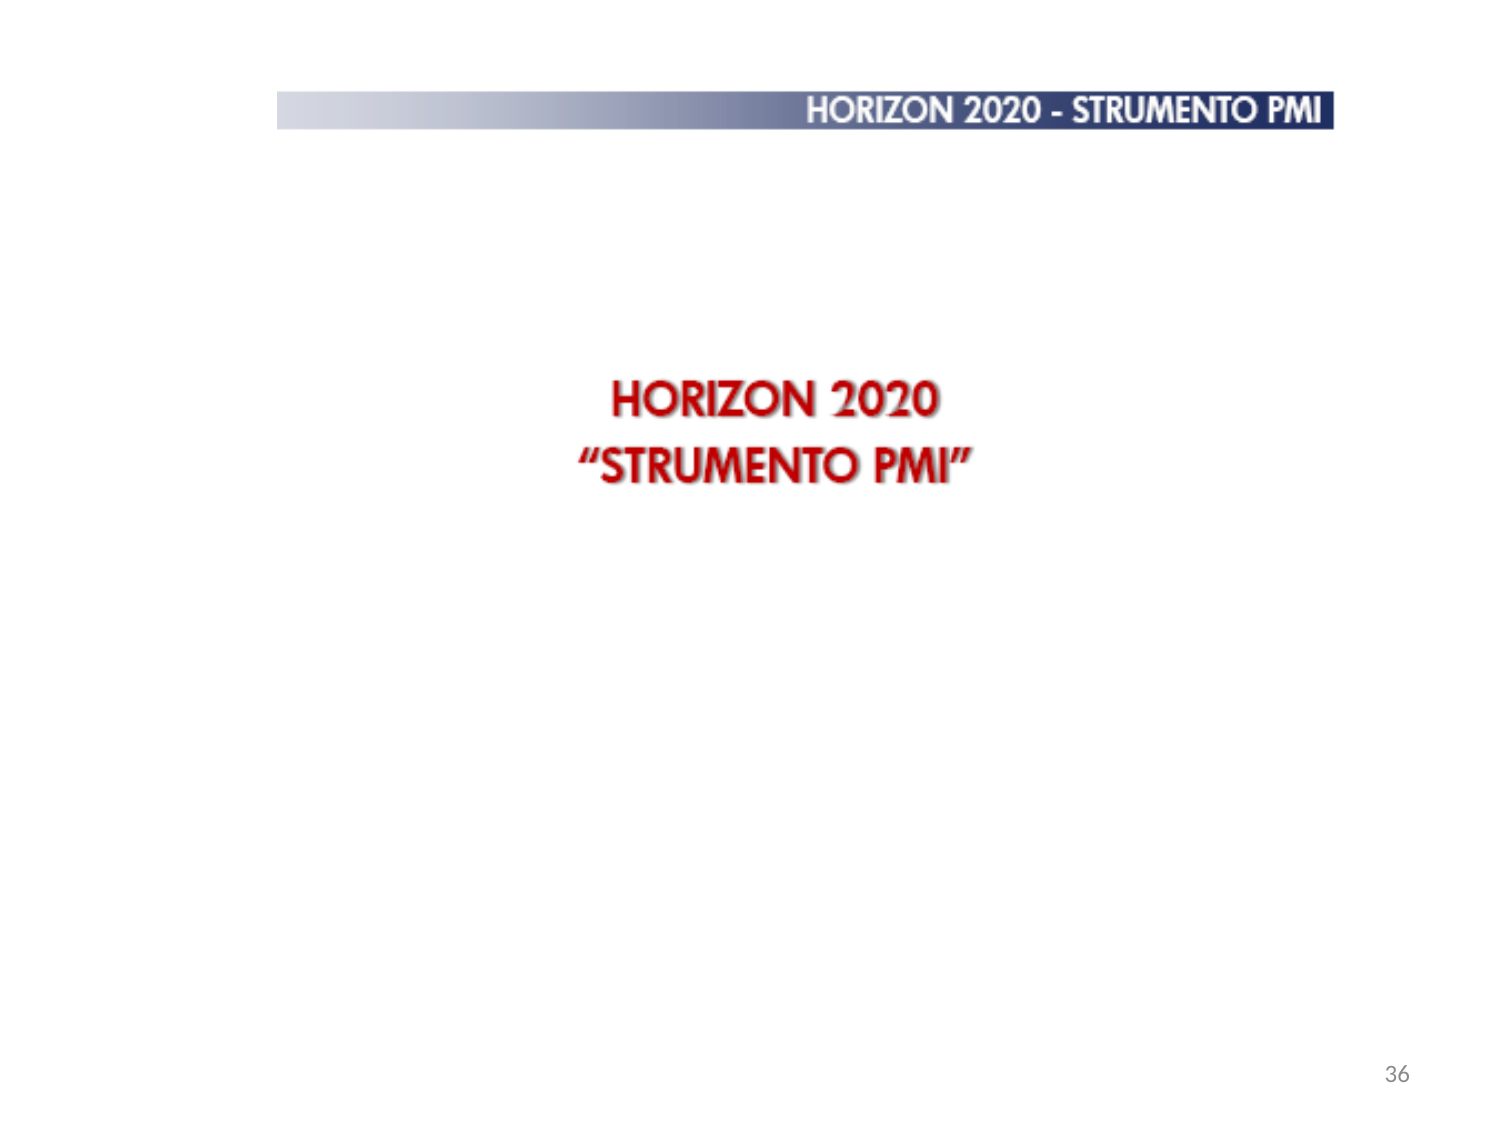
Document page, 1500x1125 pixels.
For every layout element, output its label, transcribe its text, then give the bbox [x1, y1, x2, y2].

picture [277, 81, 1341, 948]
slide_number 36 [1074, 1042, 1425, 1103]
